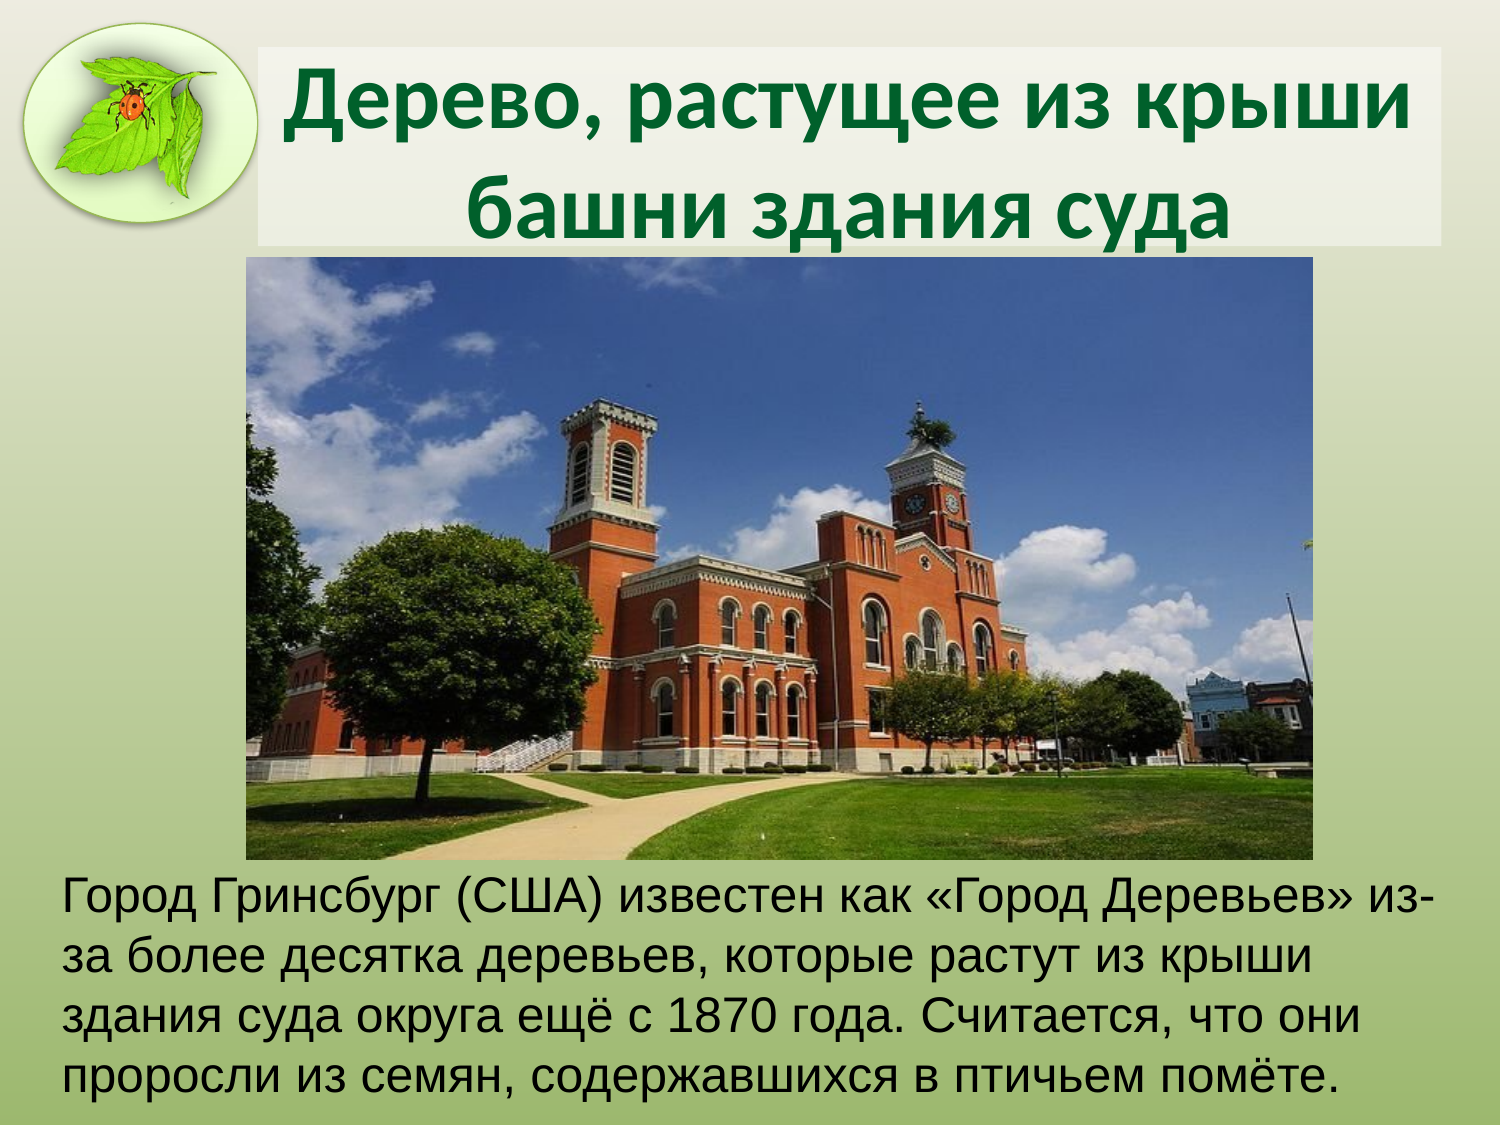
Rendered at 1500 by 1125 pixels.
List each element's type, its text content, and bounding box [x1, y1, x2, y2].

picture [245, 257, 1314, 860]
title Дерево, растущее из крыши башни здания суда [257, 46, 1442, 247]
text_box Город Гринсбург (США) известен как «Город Деревьев» из-за более десятка деревьев, которые растут из крыши здания суда округа ещё с 1870 года. Считается, что они проросли из семян, содержавшихся в птичьем помёте. [46, 855, 1454, 1111]
picture [46, 35, 227, 211]
